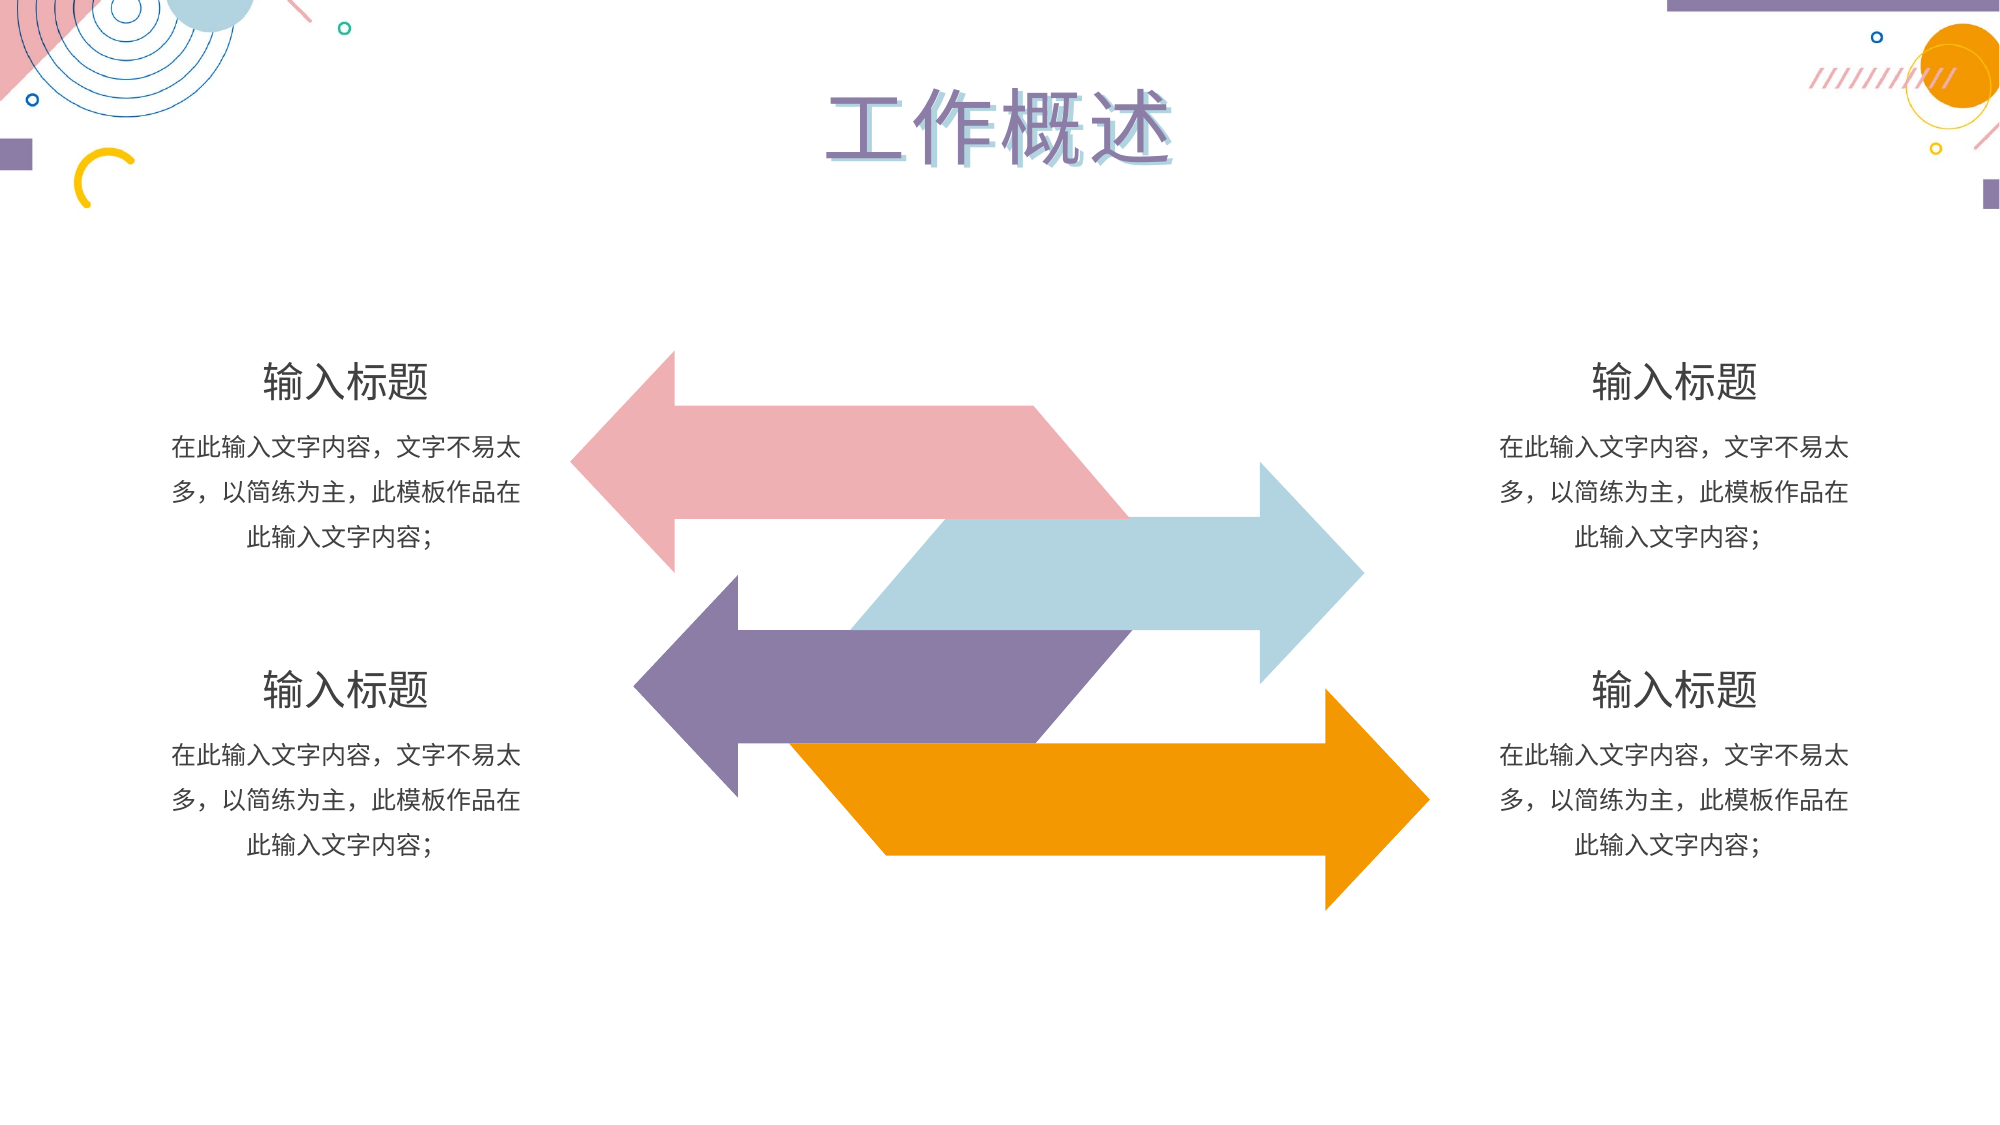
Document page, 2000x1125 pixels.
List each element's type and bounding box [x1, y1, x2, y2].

text_box [147, 656, 546, 869]
text_box [1475, 348, 1874, 561]
text_box [752, 67, 1247, 188]
text_box [147, 348, 546, 561]
picture [0, 0, 2000, 1125]
text_box [570, 350, 1430, 911]
text_box [1475, 656, 1874, 869]
